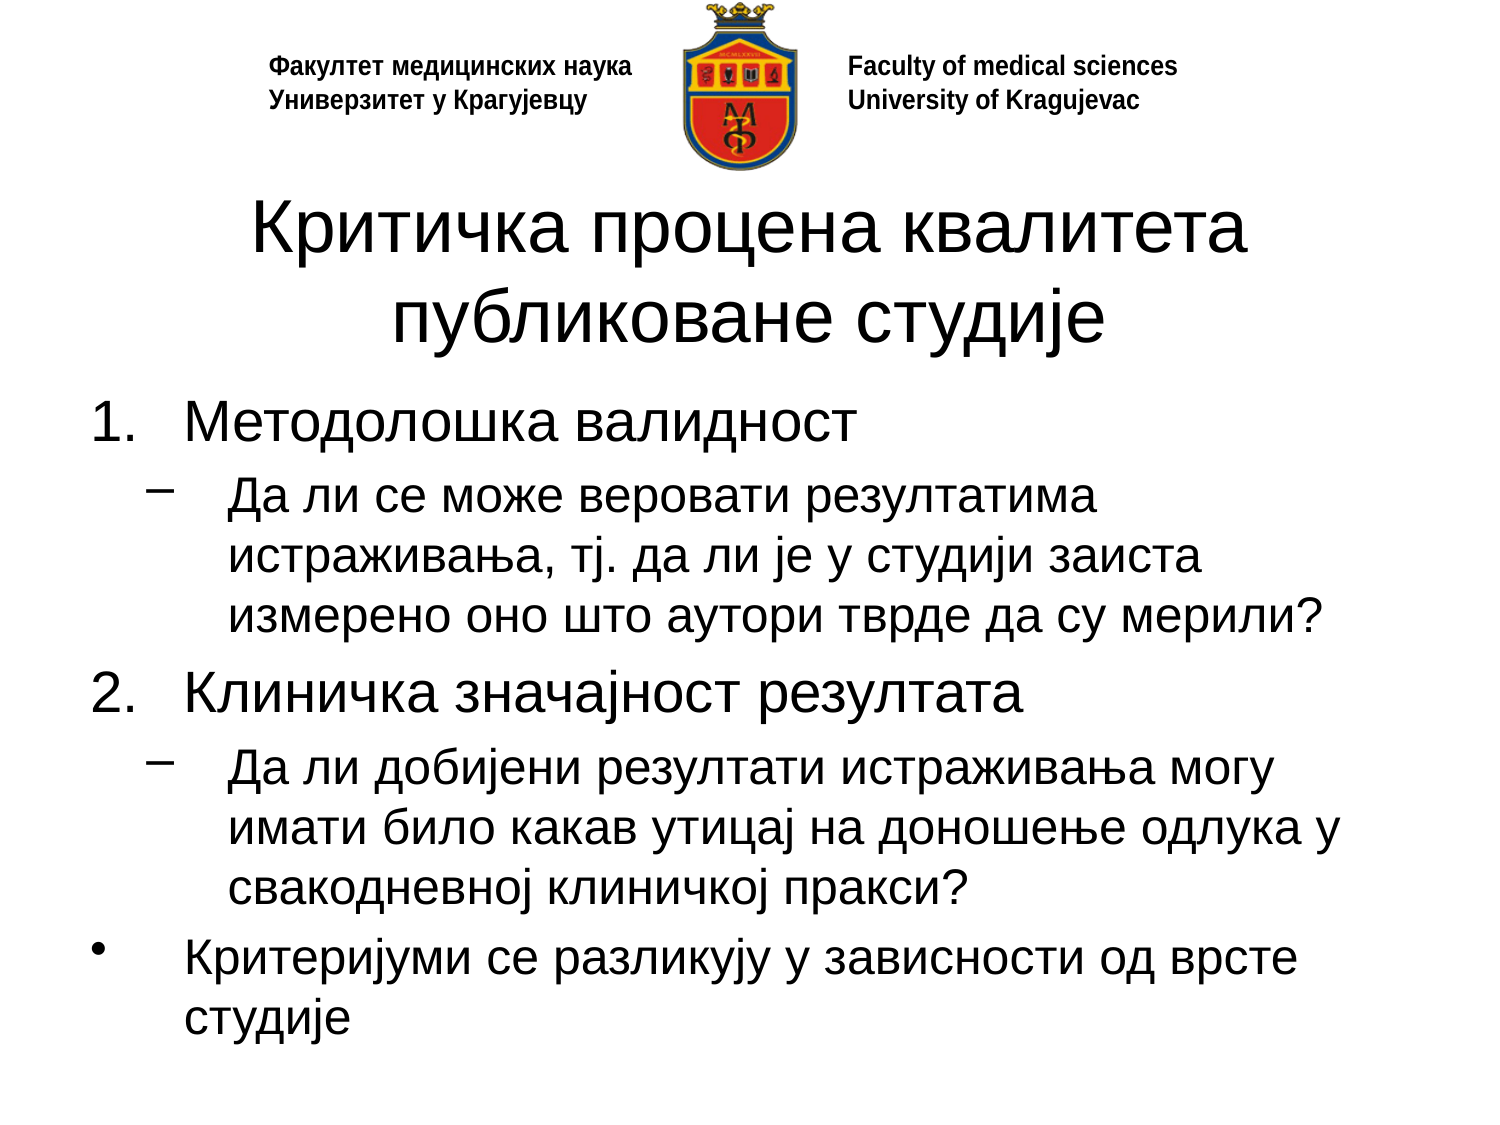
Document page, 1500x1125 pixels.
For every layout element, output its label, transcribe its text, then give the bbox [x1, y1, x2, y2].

list Методолошка валидност Да ли се може веровати резултатима истраживања, тј. да ли је у студији заиста измерено оно што аутори тврде да су мерили? Клиничка значајност резултата Да ли добијени резултати истраживања могу имати било какав утицај на доношење одлука у свакодневној клиничкој пракси? Критеријуми се разликују у зависности од врсте студије [74, 374, 1426, 1118]
title Критичка процена квалитета публиковане студије [74, 173, 1426, 362]
